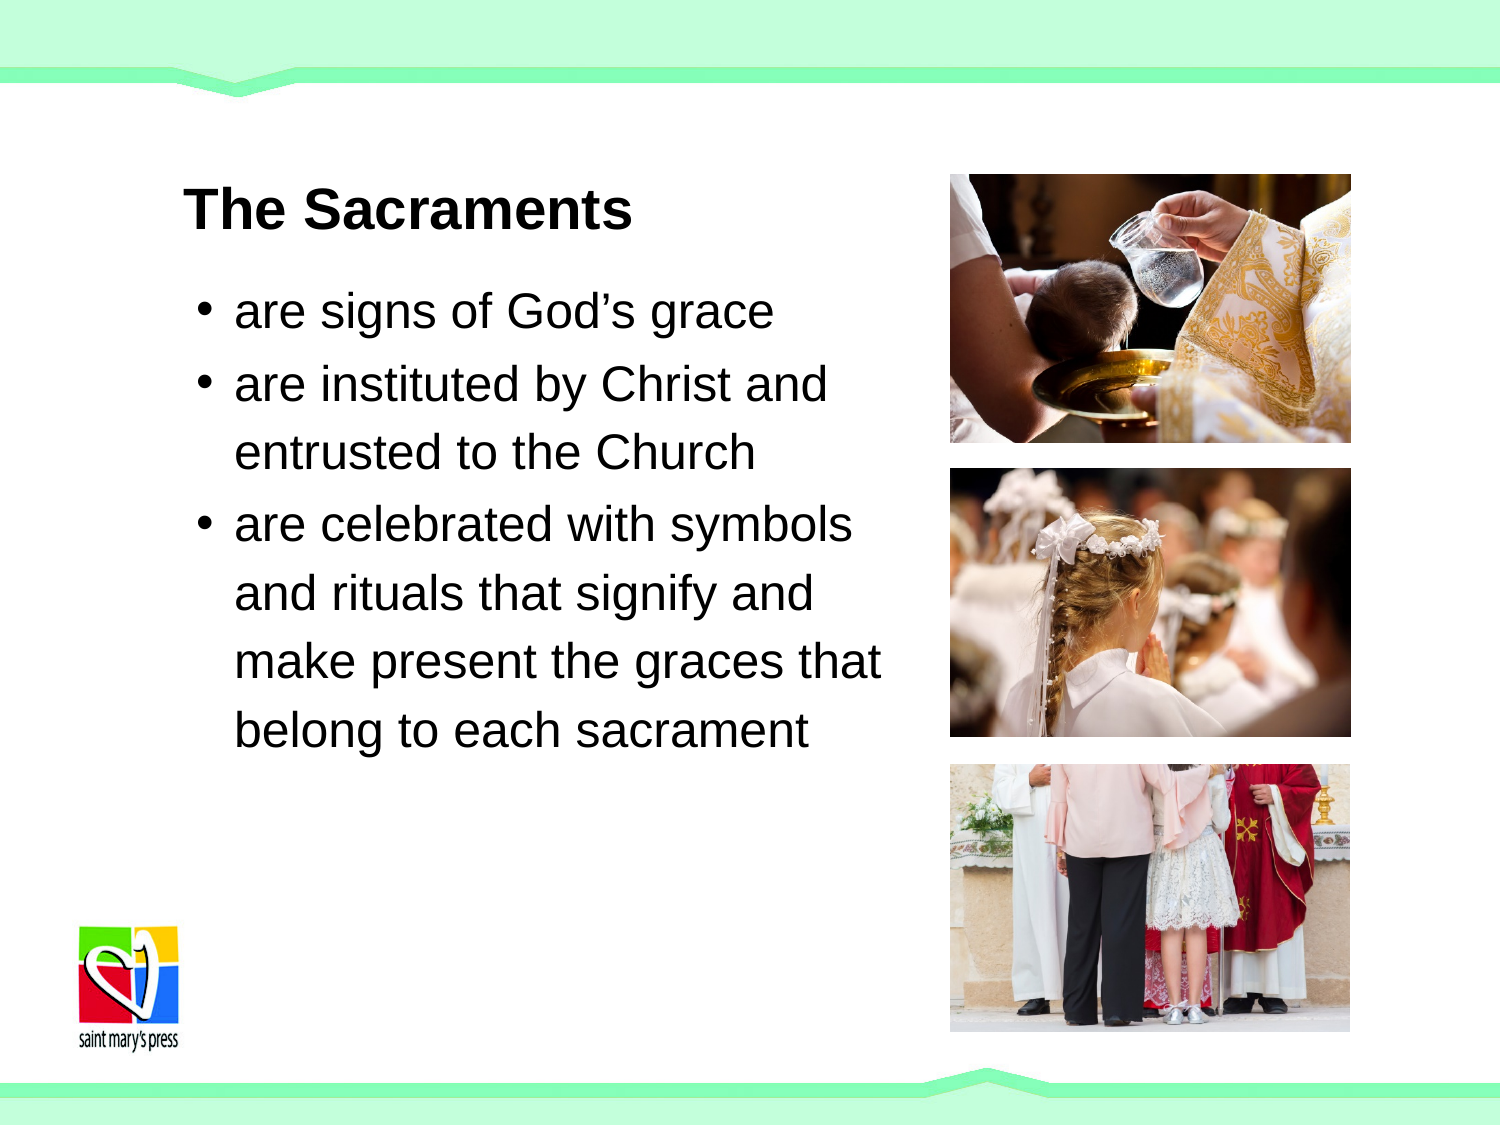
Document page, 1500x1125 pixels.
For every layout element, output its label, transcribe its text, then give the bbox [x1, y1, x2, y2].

list are signs of God’s grace are instituted by Christ and entrusted to the Church are celebrated with symbols and rituals that signify and make present the graces that belong to each sacrament [181, 262, 950, 972]
title The Sacraments [169, 162, 1500, 250]
picture [0, 0, 1500, 1125]
